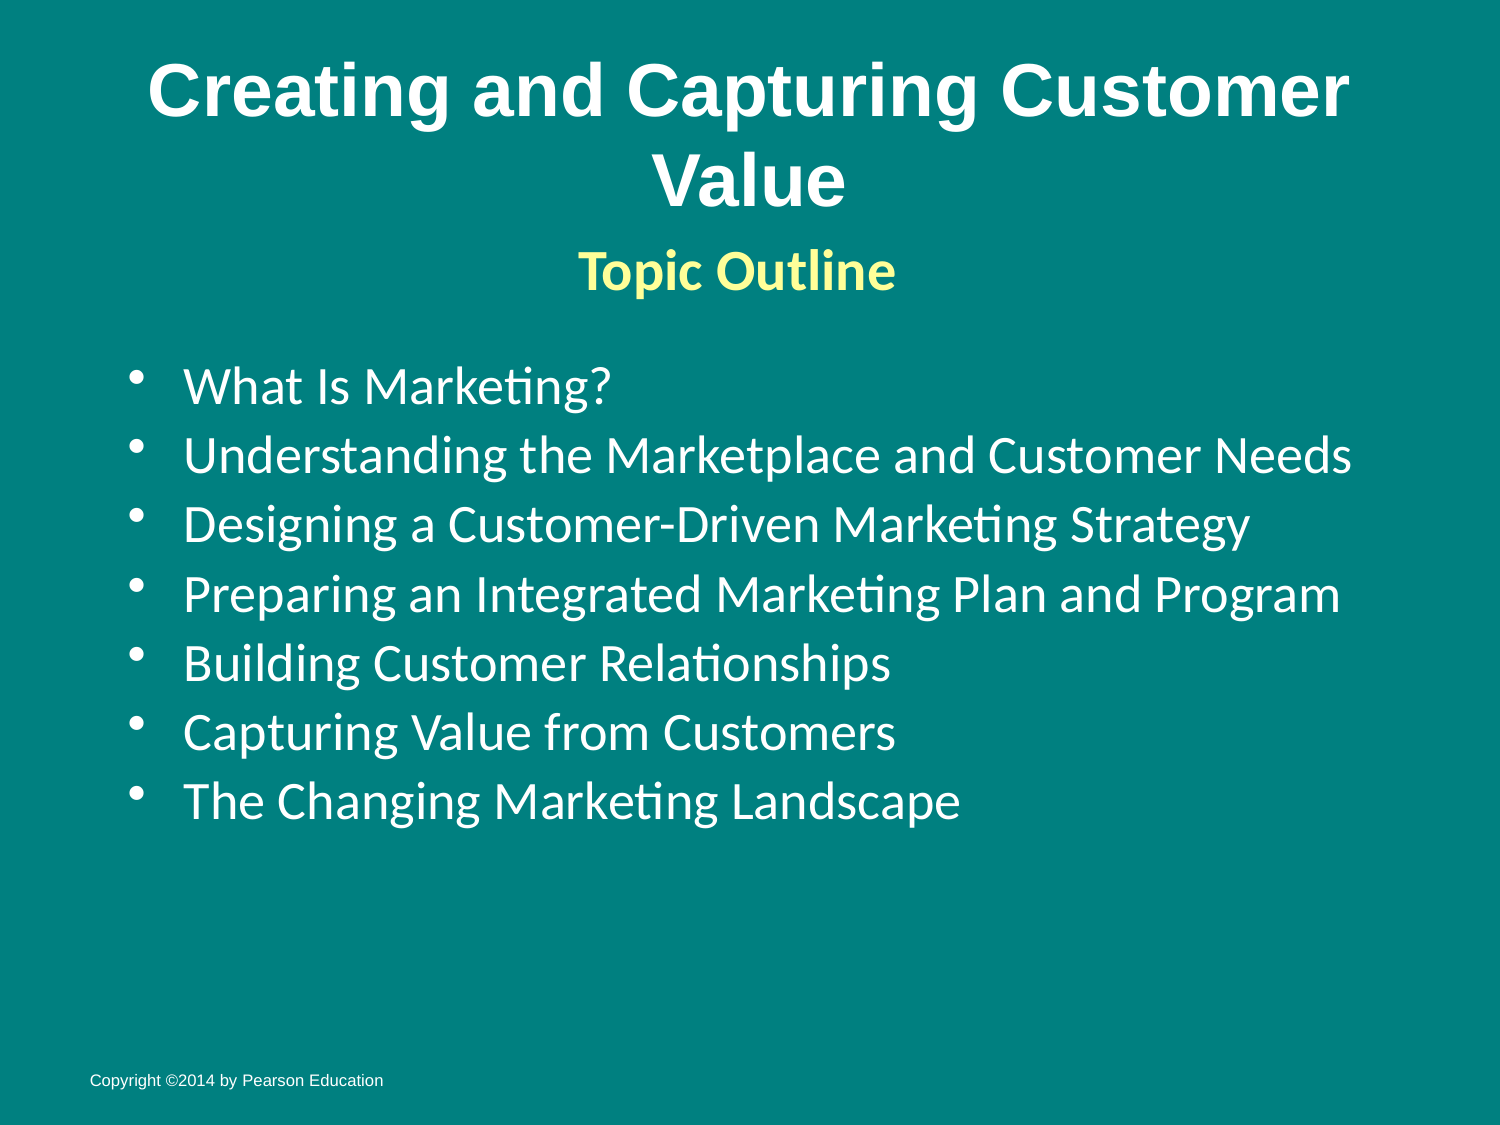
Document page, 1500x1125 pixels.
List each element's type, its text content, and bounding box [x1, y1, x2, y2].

list Topic Outline [149, 226, 1326, 288]
title Creating and Capturing Customer Value [112, 37, 1388, 226]
list What Is Marketing? Understanding the Marketplace and Customer Needs Designing a Customer-Driven Marketing Strategy Preparing an Integrated Marketing Plan and Program Building Customer Relationships Capturing Value from Customers The Changing Marketing Landscape [112, 349, 1388, 1026]
text_box Copyright ©2014 by Pearson Education [74, 1062, 825, 1098]
